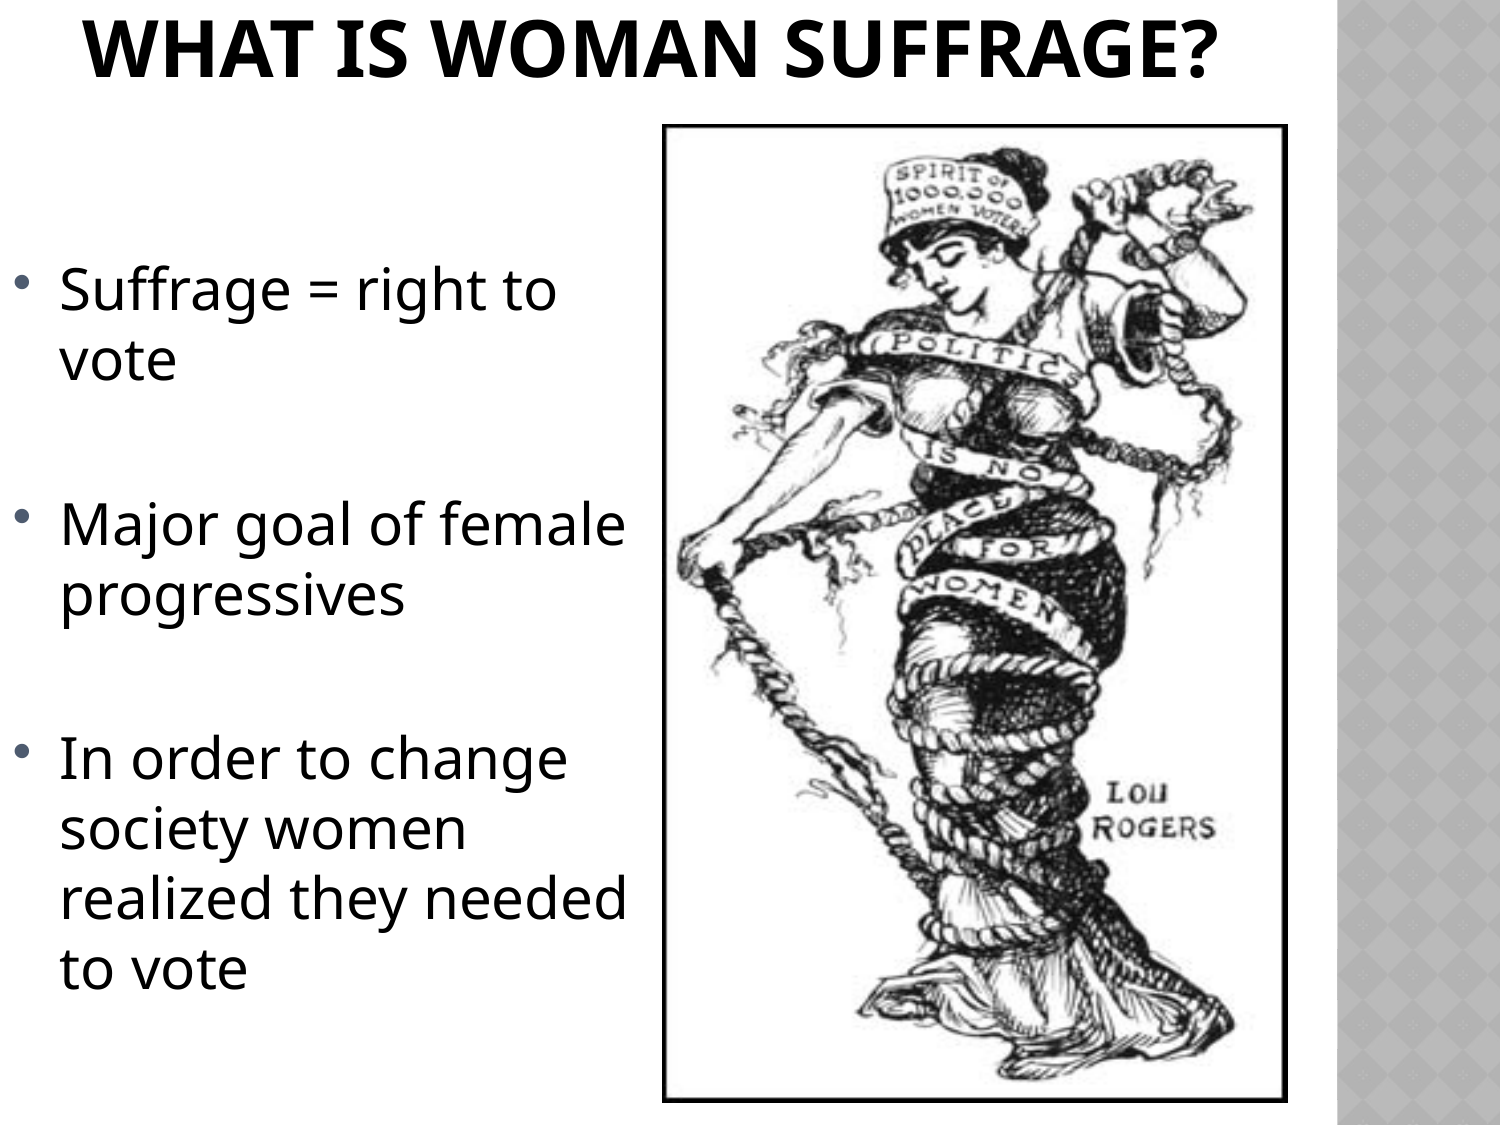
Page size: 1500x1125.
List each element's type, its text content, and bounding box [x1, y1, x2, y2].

list Suffrage = right to vote Major goal of female progressives In order to change society women realized they needed to vote [0, 162, 653, 1088]
title What is Woman suffrage? [75, 0, 1263, 94]
picture [662, 124, 1288, 1103]
